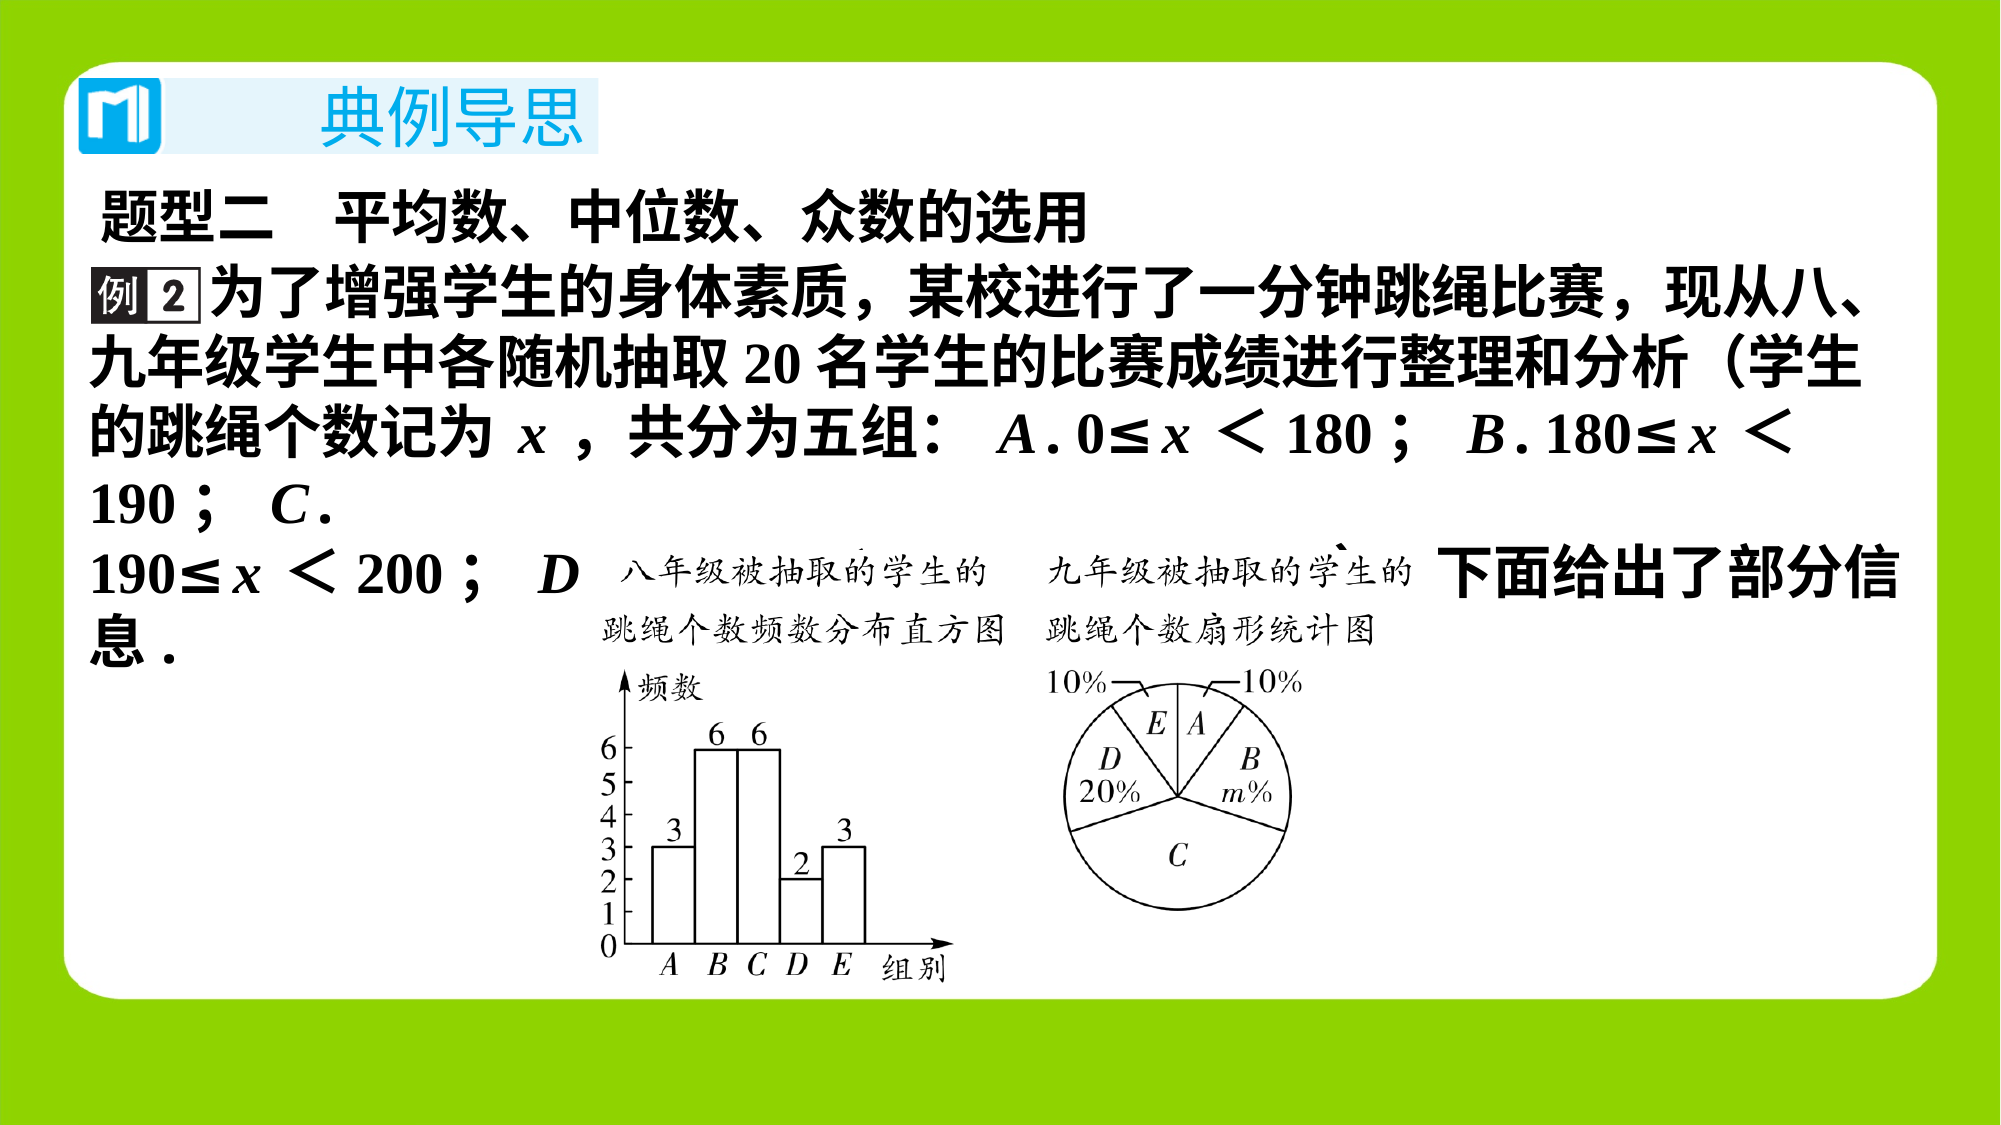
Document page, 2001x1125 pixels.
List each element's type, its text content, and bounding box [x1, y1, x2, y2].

text_box 为了增强学生的身体素质，某校进行了一分钟跳绳比赛，现从八、九年级学生中各随机抽取20名学生的比赛成绩进行整理和分析（学生的跳绳个数记为x，共分为五组：A. 0≤x＜180；B. 180≤x＜190；C. 190≤x＜200；D. 200≤x＜210；E. x≥210）.下面给出了部分信息. [88, 255, 1922, 551]
picture [0, 0, 2001, 1125]
text_box 题型二 平均数、中位数、众数的选用 [85, 172, 1674, 258]
